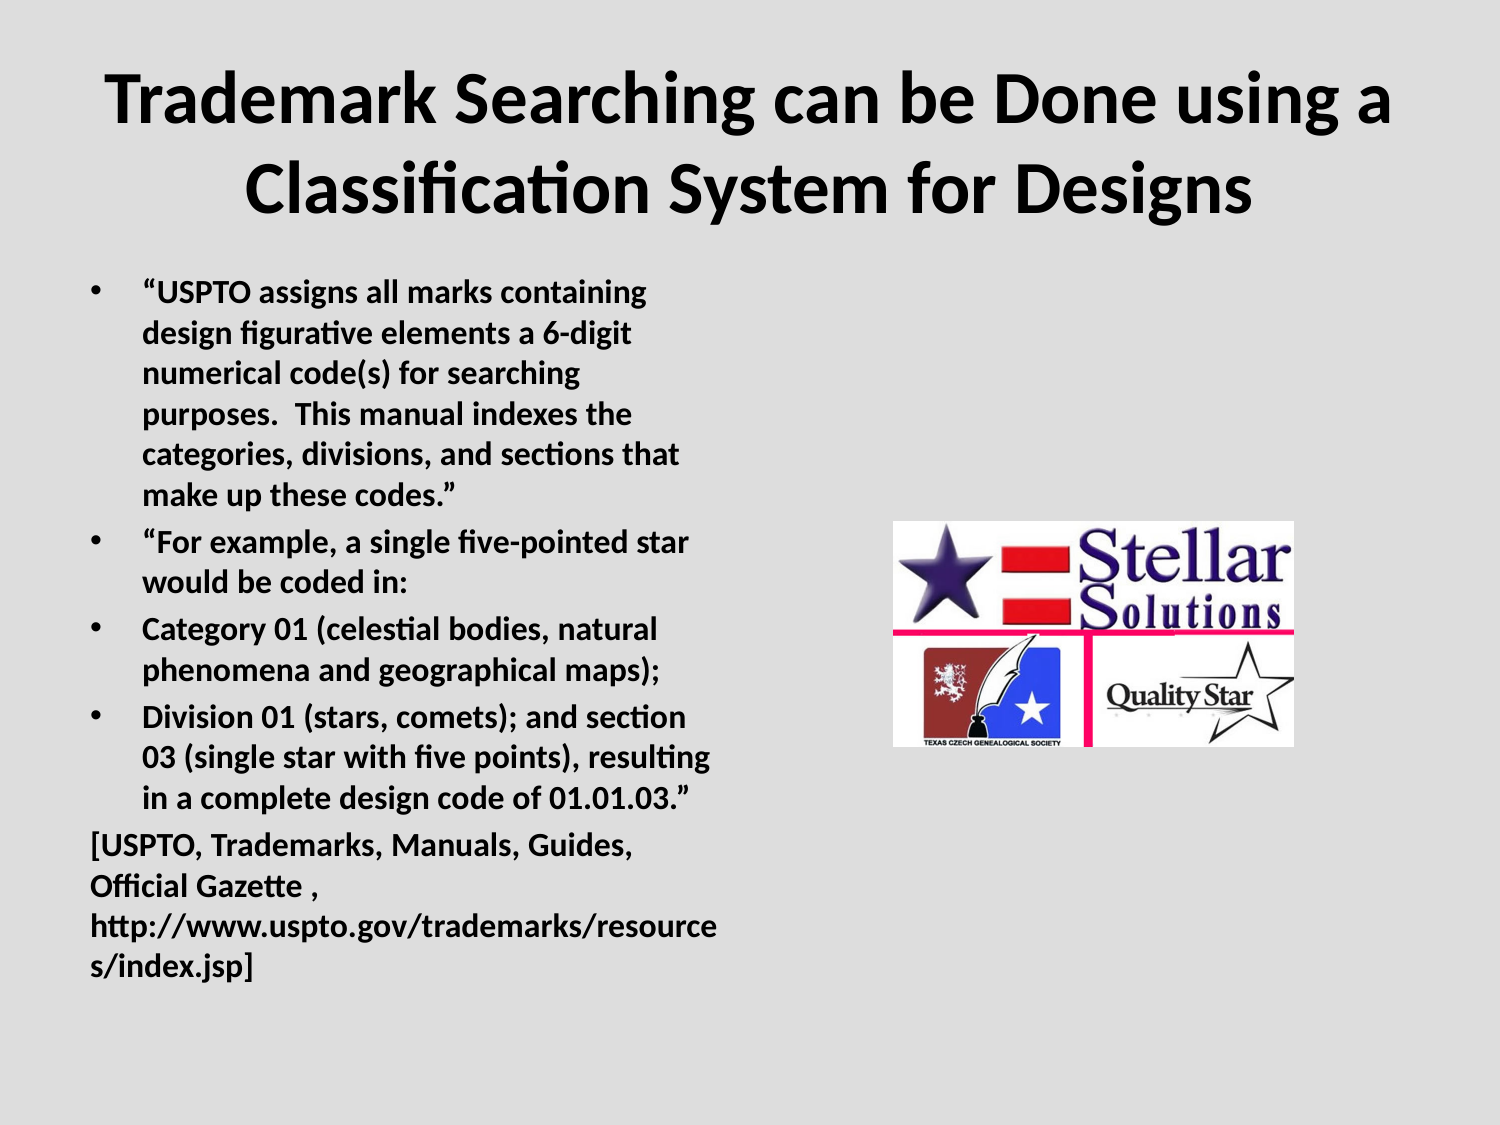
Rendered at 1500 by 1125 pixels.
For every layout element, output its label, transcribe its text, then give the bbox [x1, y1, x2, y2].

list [893, 520, 1294, 747]
list “USPTO assigns all marks containing design figurative elements a 6-digit numerical code(s) for searching purposes. This manual indexes the categories, divisions, and sections that make up these codes.” “For example, a single five-pointed star would be coded in: Category 01 (celestial bodies, natural phenomena and geographical maps); Division 01 (stars, comets); and section 03 (single star with five points), resulting in a complete design code of 01.01.03.” [USPTO, Trademarks, Manuals, Guides, Official Gazette , http://www.uspto.gov/trademarks/resources/index.jsp] [75, 262, 738, 1005]
title Trademark Searching can be Done using a Classification System for Designs [75, 45, 1425, 233]
